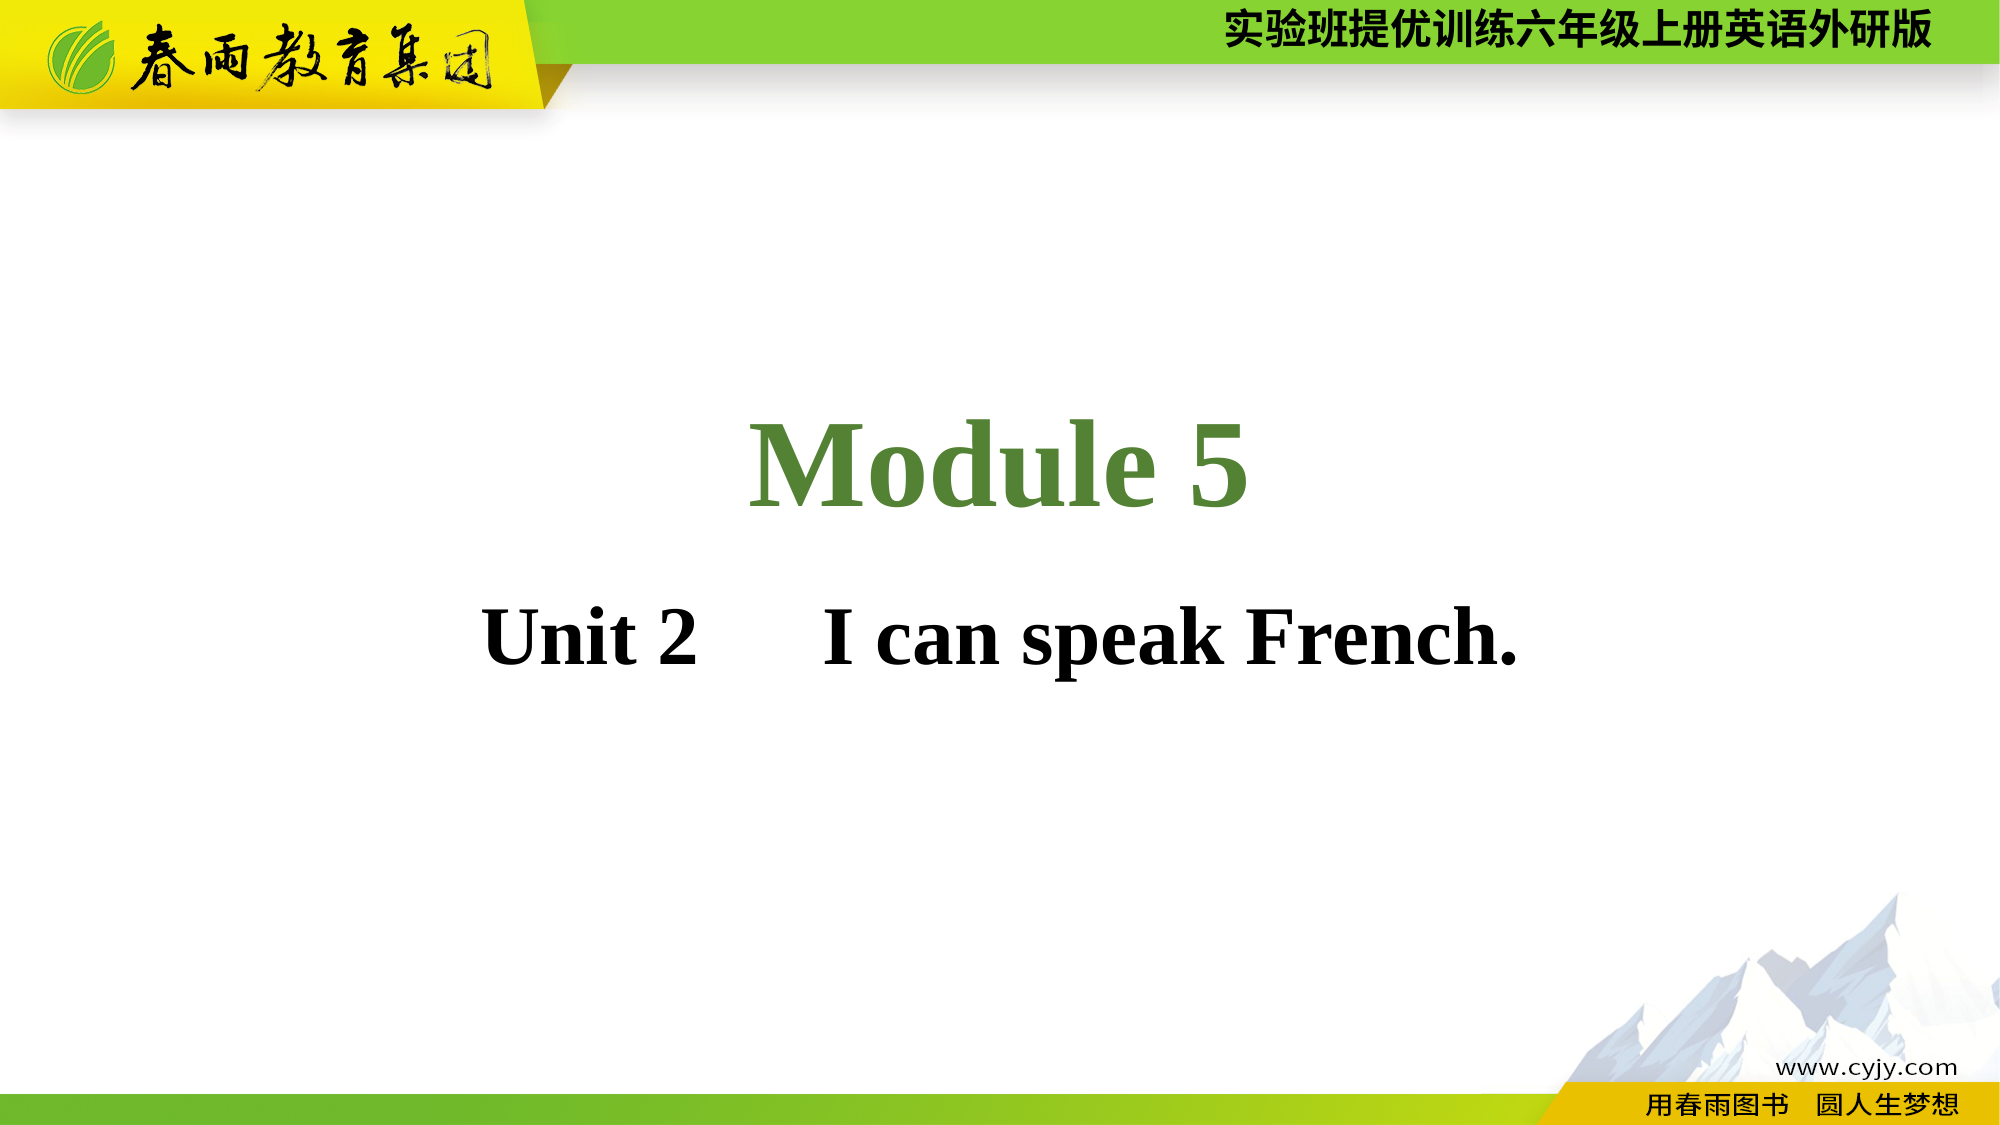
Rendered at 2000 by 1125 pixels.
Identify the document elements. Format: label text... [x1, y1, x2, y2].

picture [0, 689, 2000, 1125]
picture [0, 0, 2000, 298]
text_box Module 5 Unit 2 I can speak French. [0, 298, 2000, 689]
